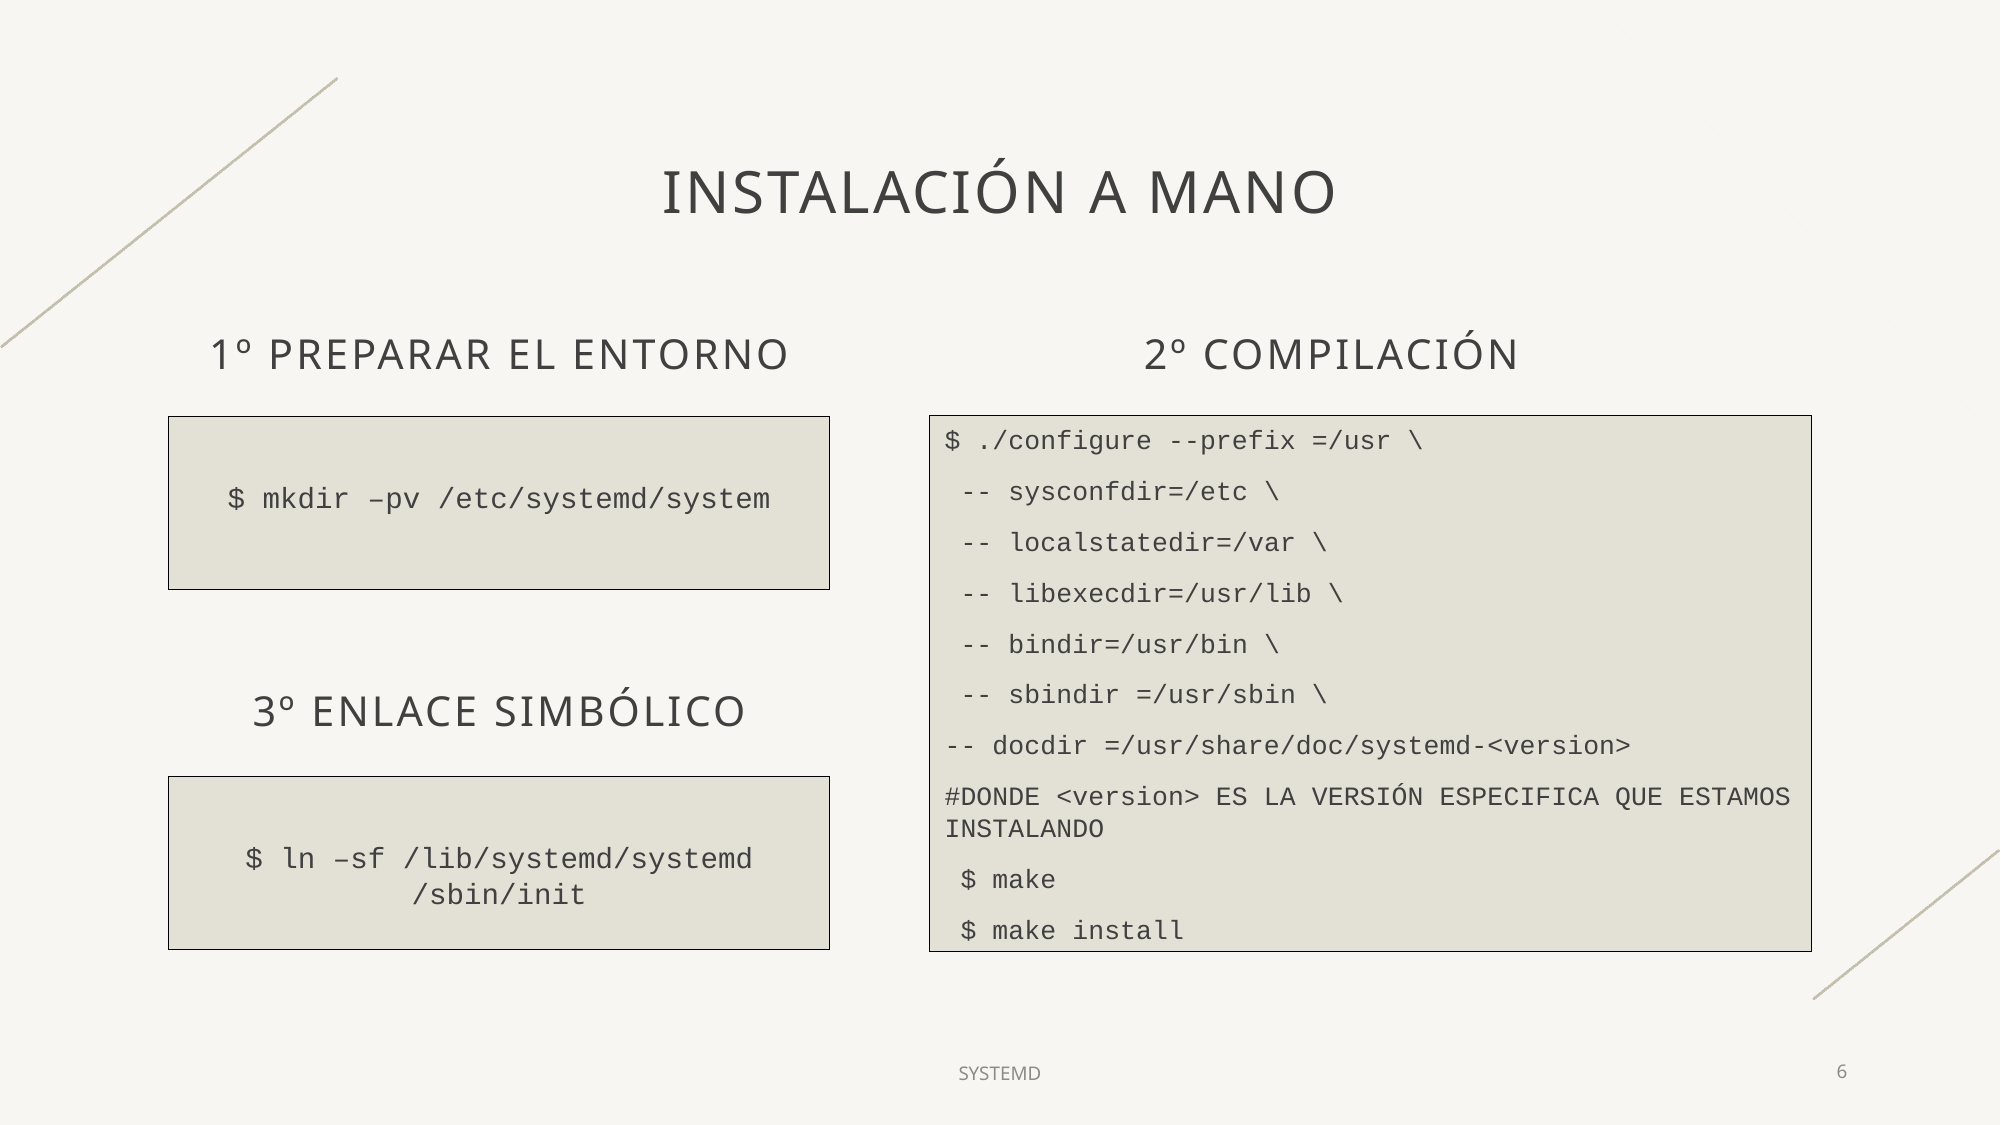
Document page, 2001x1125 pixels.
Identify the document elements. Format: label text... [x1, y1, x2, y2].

list 3º ENLACE SIMBÓLICO [168, 682, 830, 743]
list $ ln –sf /lib/systemd/systemd /sbin/init [168, 776, 830, 950]
picture [1812, 849, 2000, 1000]
title INSTALACIÓN a mano [309, 86, 1691, 304]
picture [0, 77, 338, 348]
text_box $ ./configure --prefix =/usr \ -- sysconfdir=/etc \ -- localstatedir=/var \ -- libexecdir=/usr/lib \ -- bindir=/usr/bin \ -- sbindir =/usr/sbin \ -- docdir =/usr/share/doc/systemd-<version> #DONDE <version> ES LA VERSIÓN ESPECIFICA QUE ESTAMOS INSTALANDO $ make $ make install [929, 415, 1812, 952]
footer SYSTEMD [662, 1042, 1338, 1103]
list $ mkdir –pv /etc/systemd/system [168, 416, 830, 590]
list 2º COMPILACIÓN [1000, 326, 1662, 387]
list 1º PREPARAR EL ENTORNO [168, 326, 830, 387]
slide_number 6 [1412, 1042, 1863, 1103]
